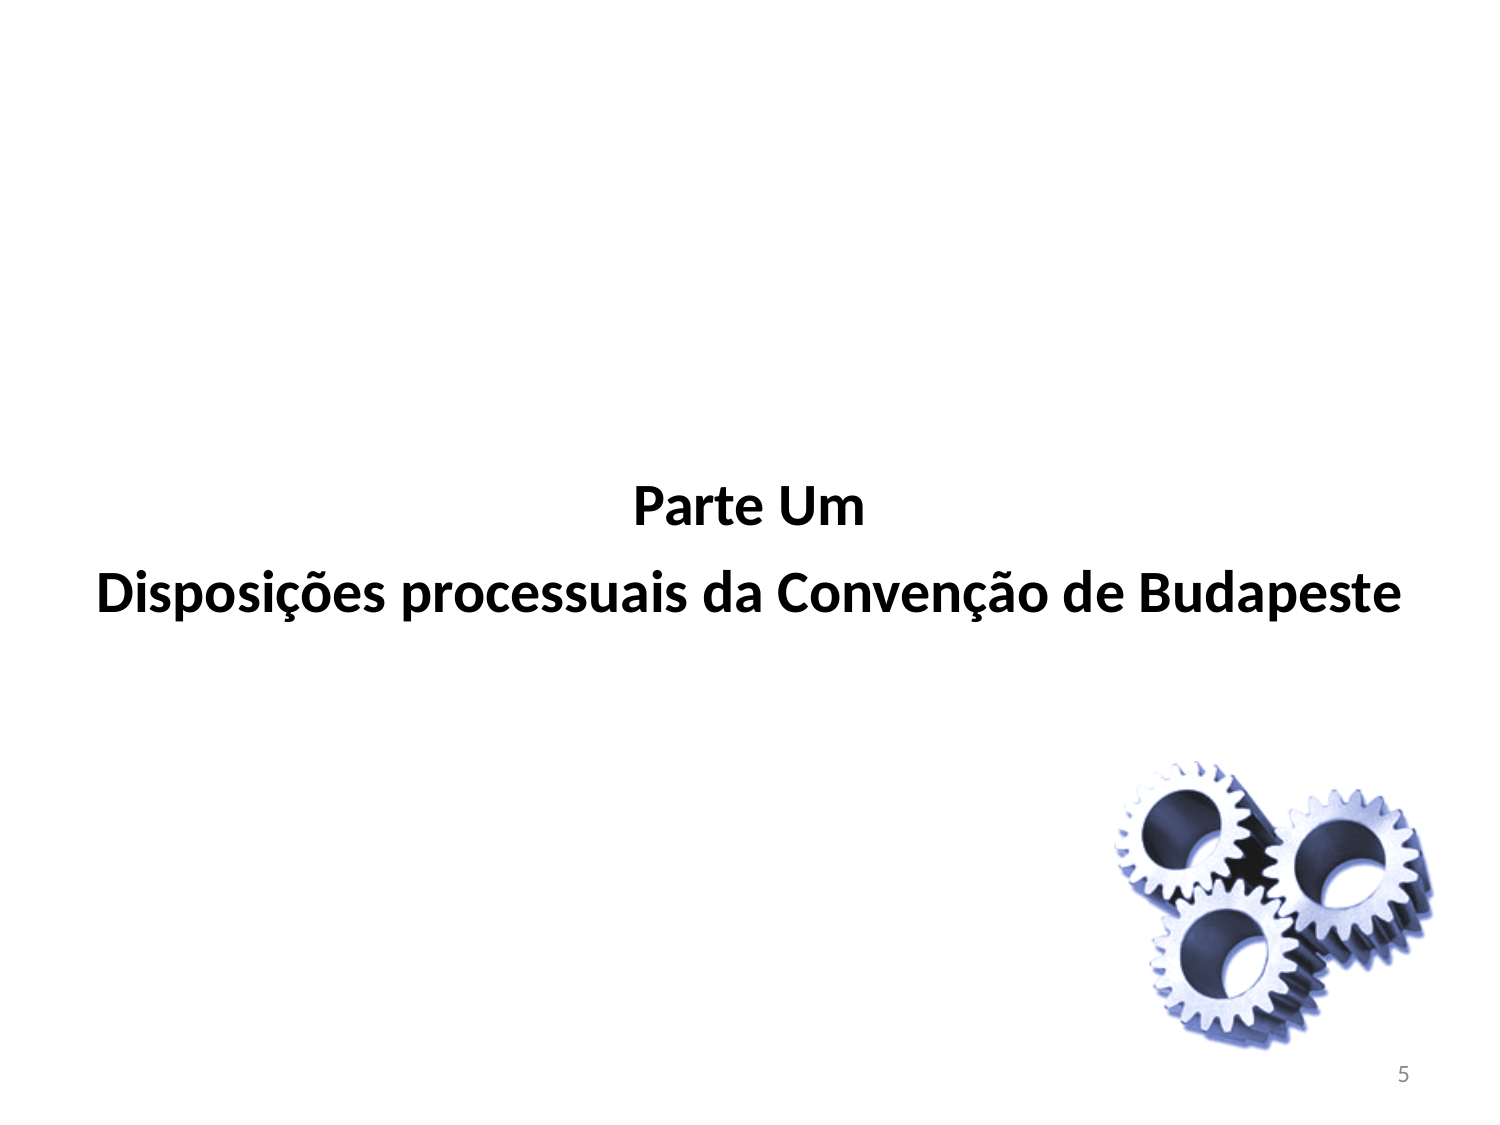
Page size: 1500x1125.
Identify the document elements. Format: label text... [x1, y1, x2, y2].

slide_number 5 [1074, 1042, 1425, 1103]
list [1112, 761, 1436, 1052]
title Parte Um Disposições processuais da Convenção de Budapeste [74, 452, 1426, 641]
